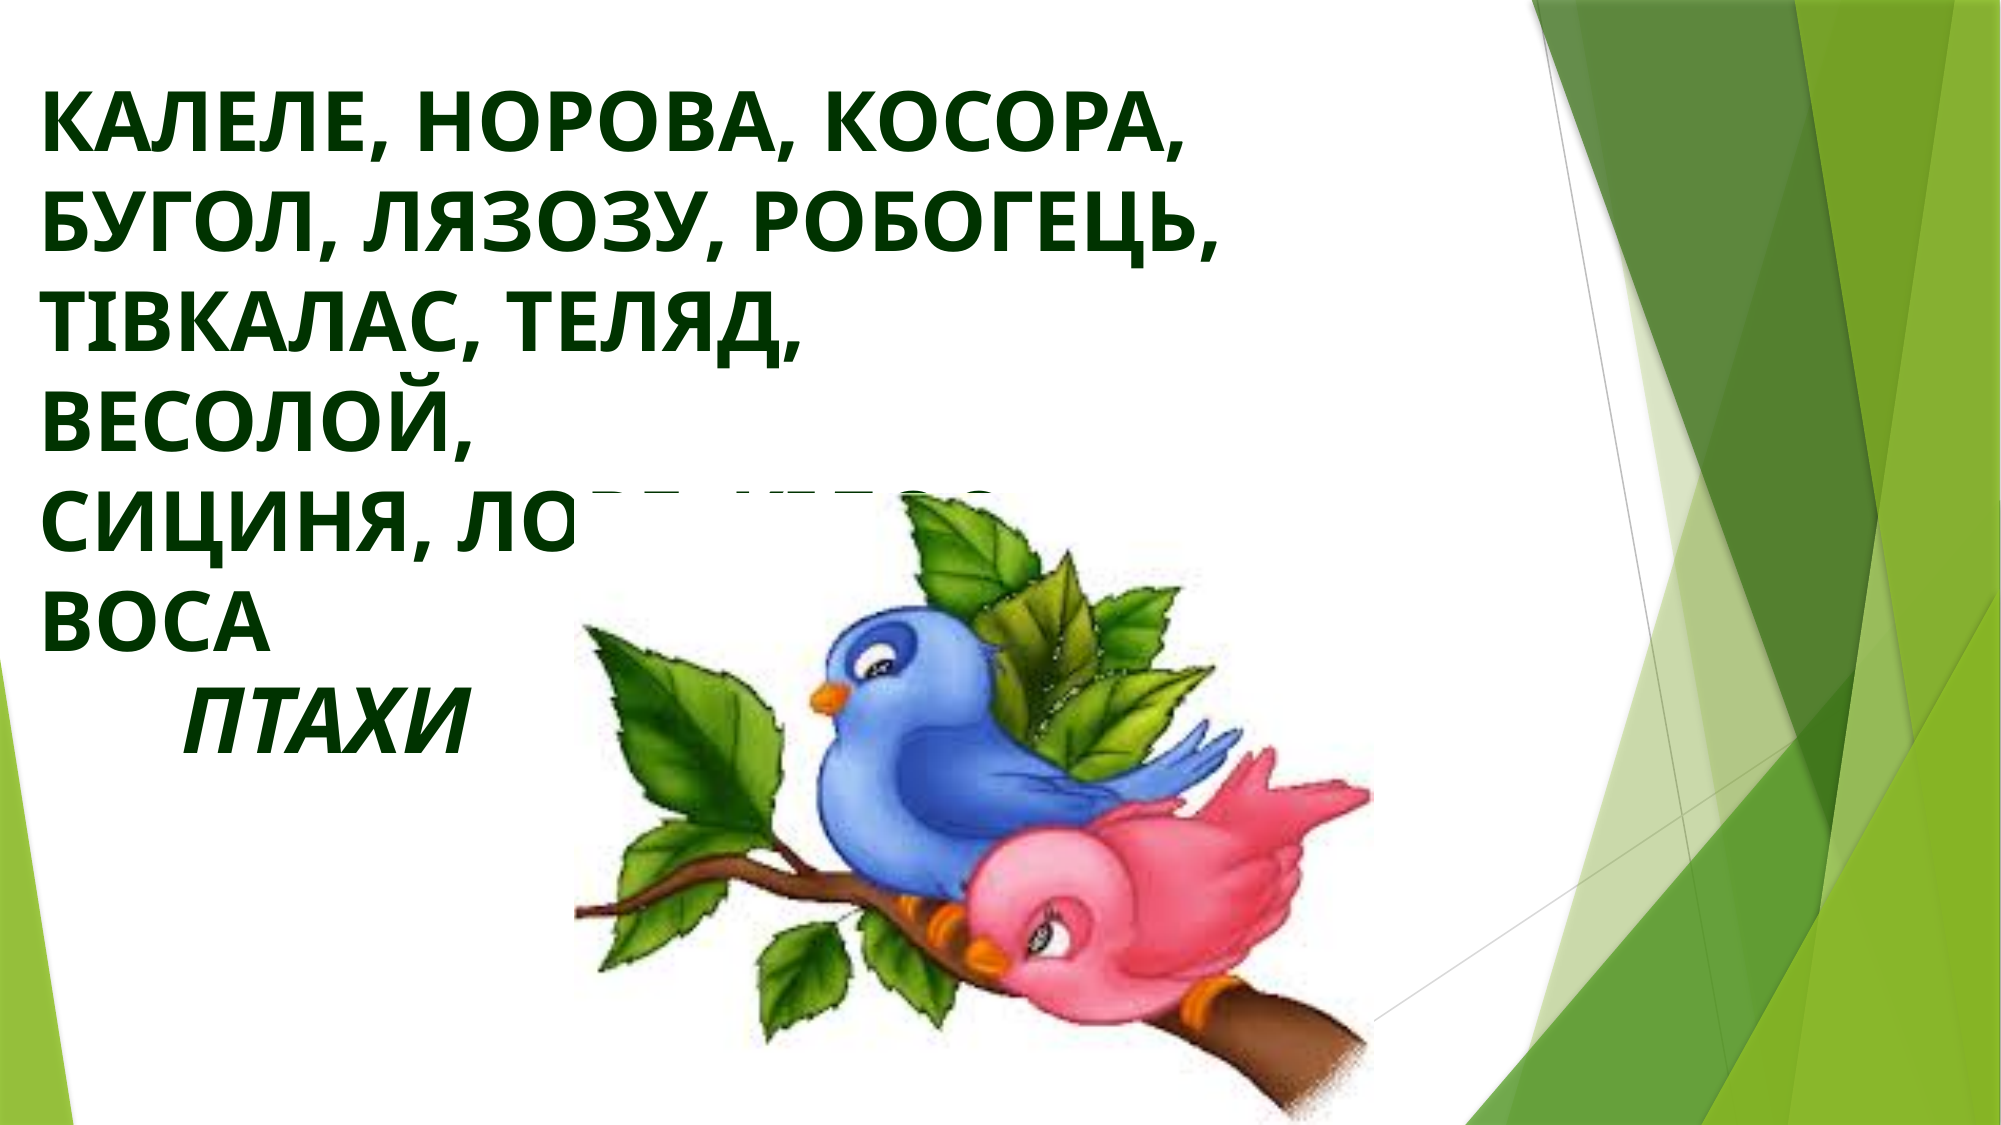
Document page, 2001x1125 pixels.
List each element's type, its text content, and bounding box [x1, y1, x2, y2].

picture [574, 492, 1375, 1125]
text_box ПТАХИ [166, 654, 569, 780]
text_box КАЛЕЛЕ, НОРОВА, КОСОРА, БУГОЛ, ЛЯЗОЗУ, РОБОГЕЦЬ, ТІВКАЛАС, ТЕЛЯД, ВЕСОЛОЙ, СИЦИНЯ, ЛОРЕ, КІЛОС, ВОСА [23, 61, 1253, 676]
